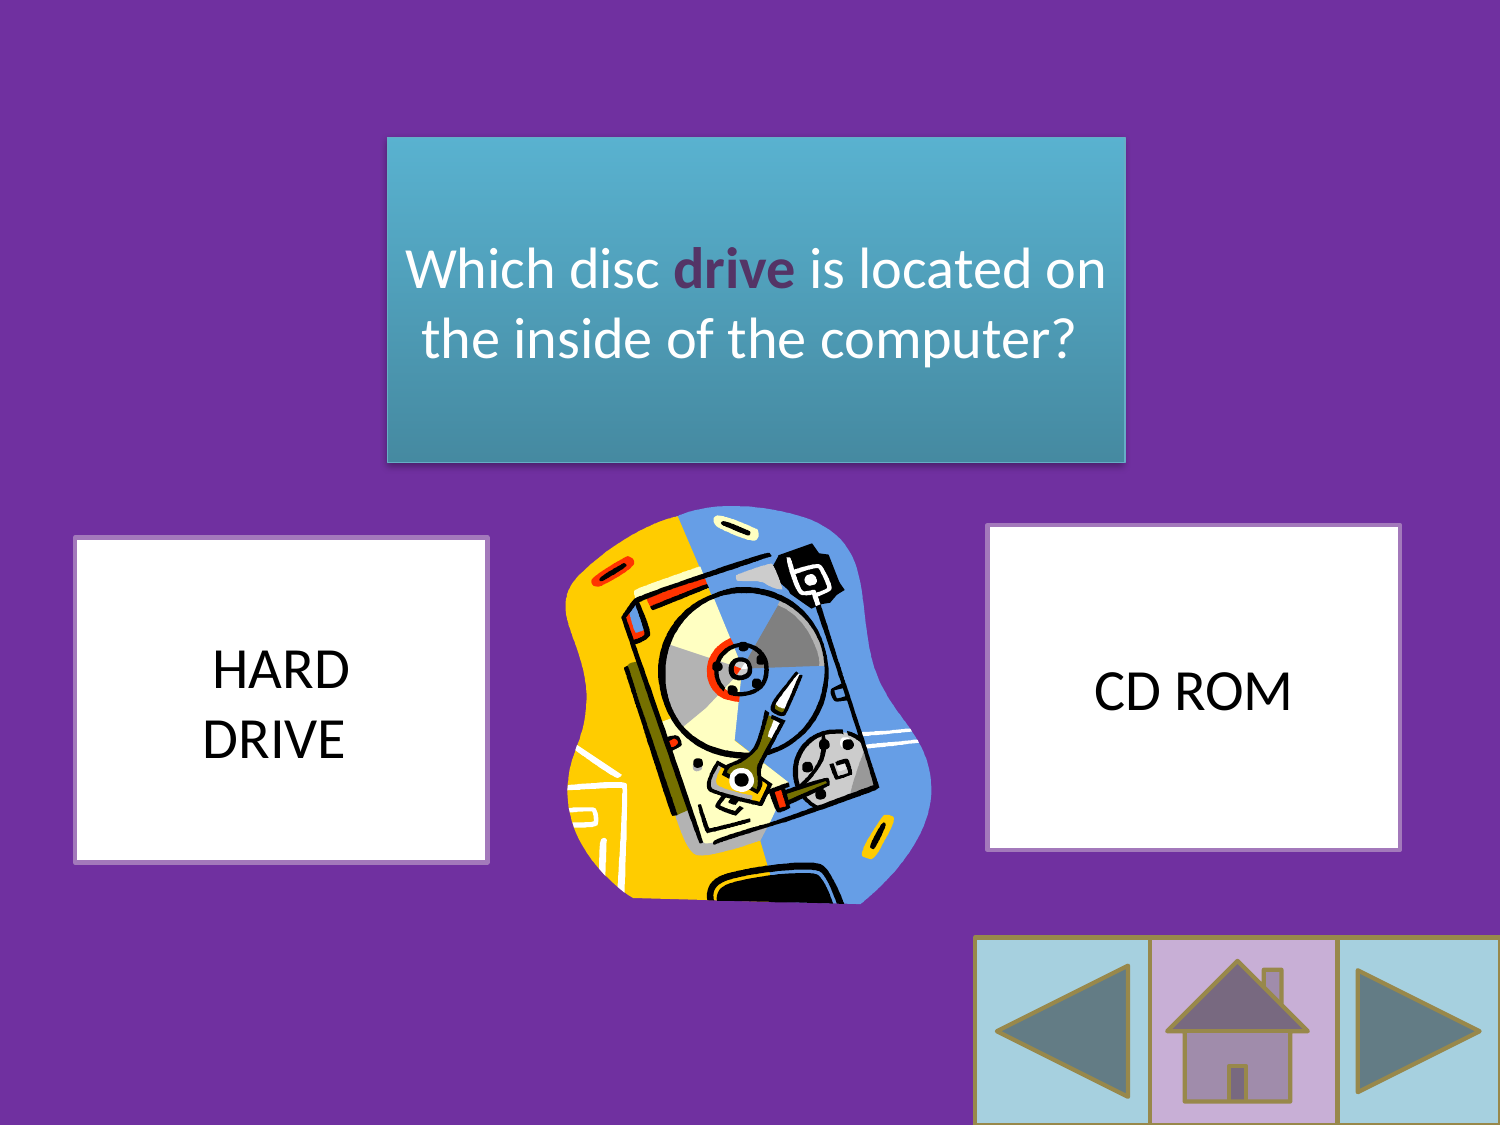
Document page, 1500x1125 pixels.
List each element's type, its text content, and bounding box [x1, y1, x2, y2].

text_box Which disc drive is located on the inside of the computer? [387, 137, 1126, 463]
text_box HARD DRIVE [73, 535, 490, 865]
text_box CD ROM [985, 523, 1402, 852]
picture [559, 499, 938, 911]
text_box [1152, 935, 1335, 1125]
text_box [1335, 935, 1500, 1125]
text_box [973, 935, 1152, 1125]
